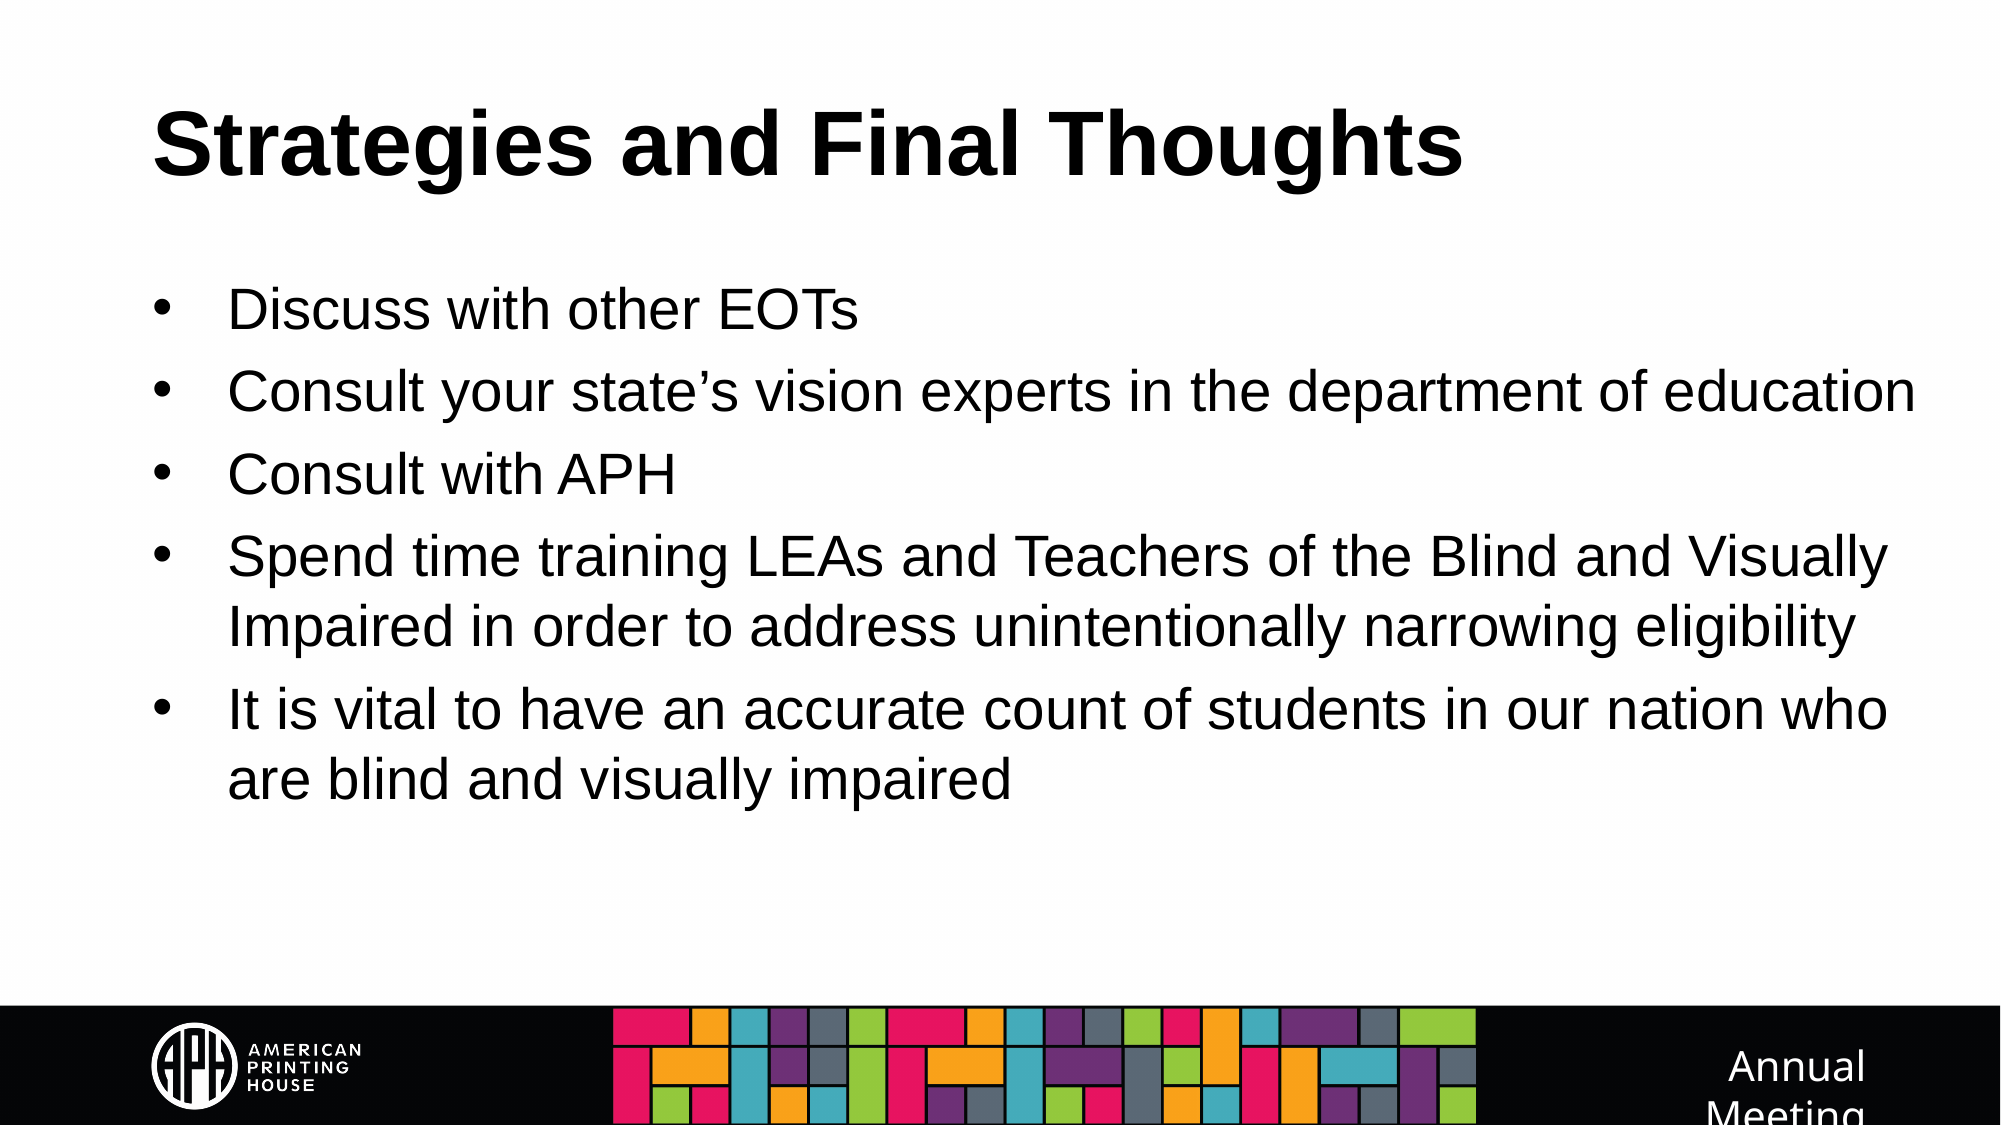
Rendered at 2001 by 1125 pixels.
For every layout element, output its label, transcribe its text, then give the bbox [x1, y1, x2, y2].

picture [1711, 1105, 1719, 1125]
picture [1821, 1111, 1833, 1125]
picture [1727, 1107, 1734, 1125]
picture [0, 0, 2001, 1125]
picture [1846, 1111, 1858, 1125]
picture [1771, 1111, 1783, 1118]
title Strategies and Final Thoughts [137, 59, 1863, 232]
list Discuss with other EOTs Consult your state’s vision experts in the department of education Consult with APH Spend time training LEAs and Teachers of the Blind and Visually Impaired in order to address unintentionally narrowing eligibility It is vital to have an accurate count of students in our nation who are blind and visually impaired [137, 263, 1973, 973]
picture [1748, 1111, 1760, 1118]
